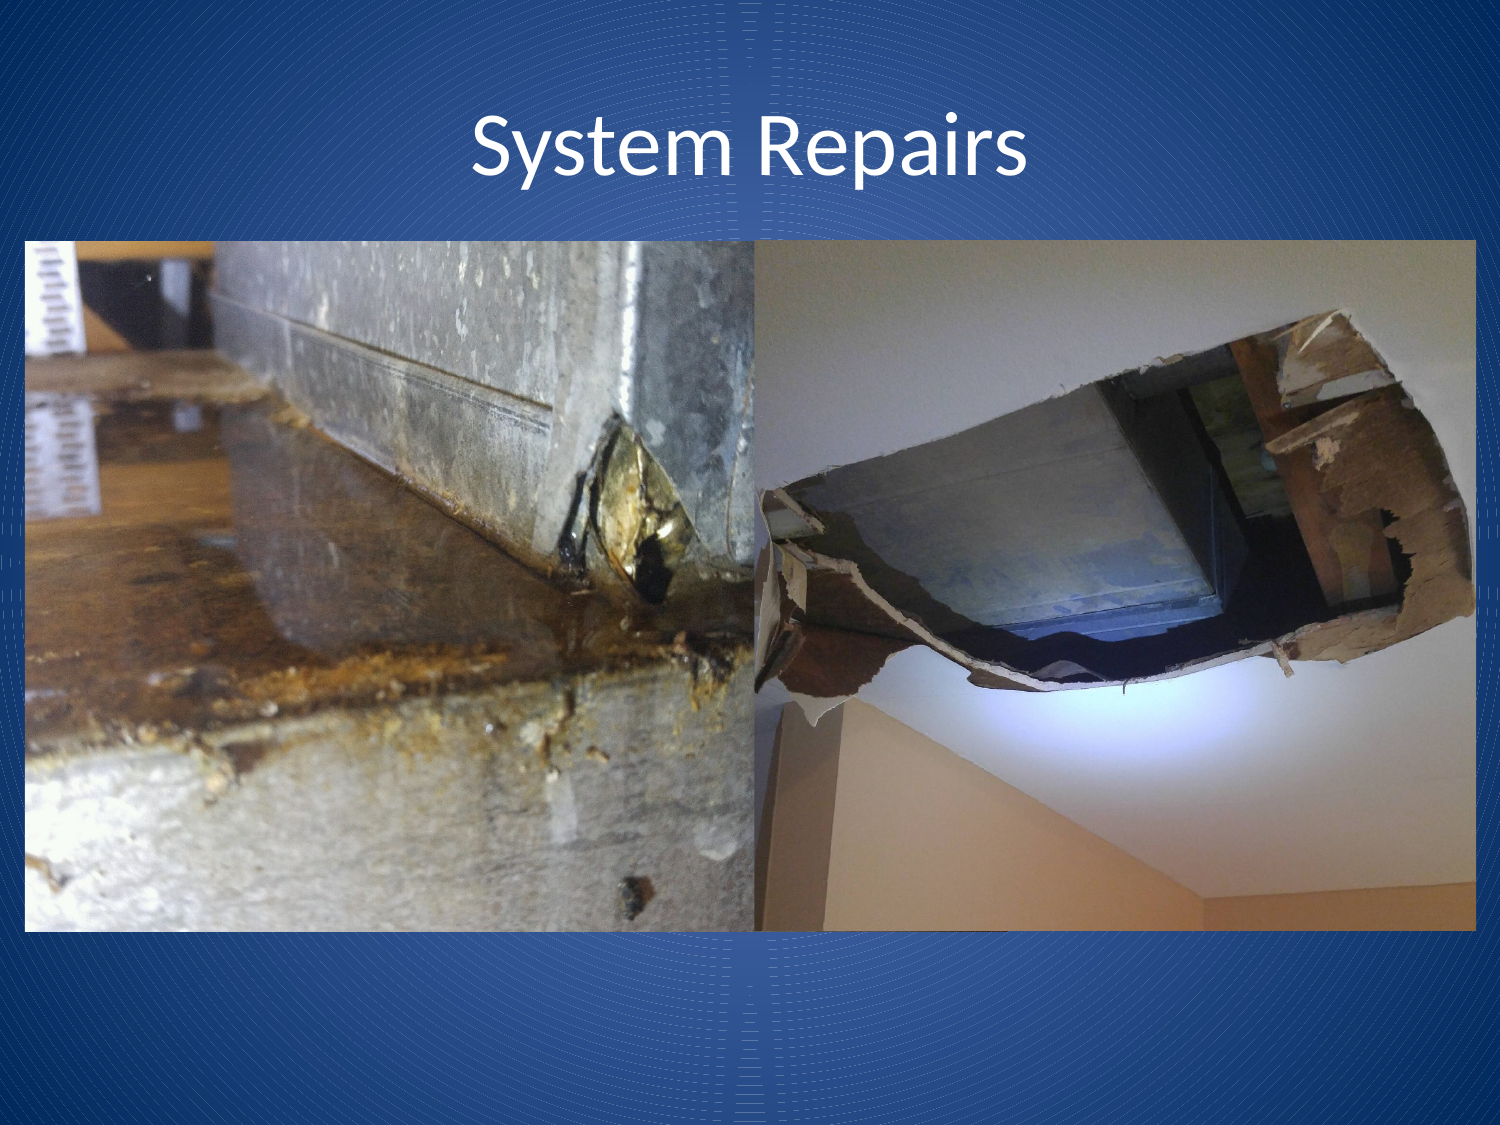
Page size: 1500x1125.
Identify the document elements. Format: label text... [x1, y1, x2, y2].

picture [24, 240, 1477, 932]
title System Repairs [75, 45, 1425, 233]
